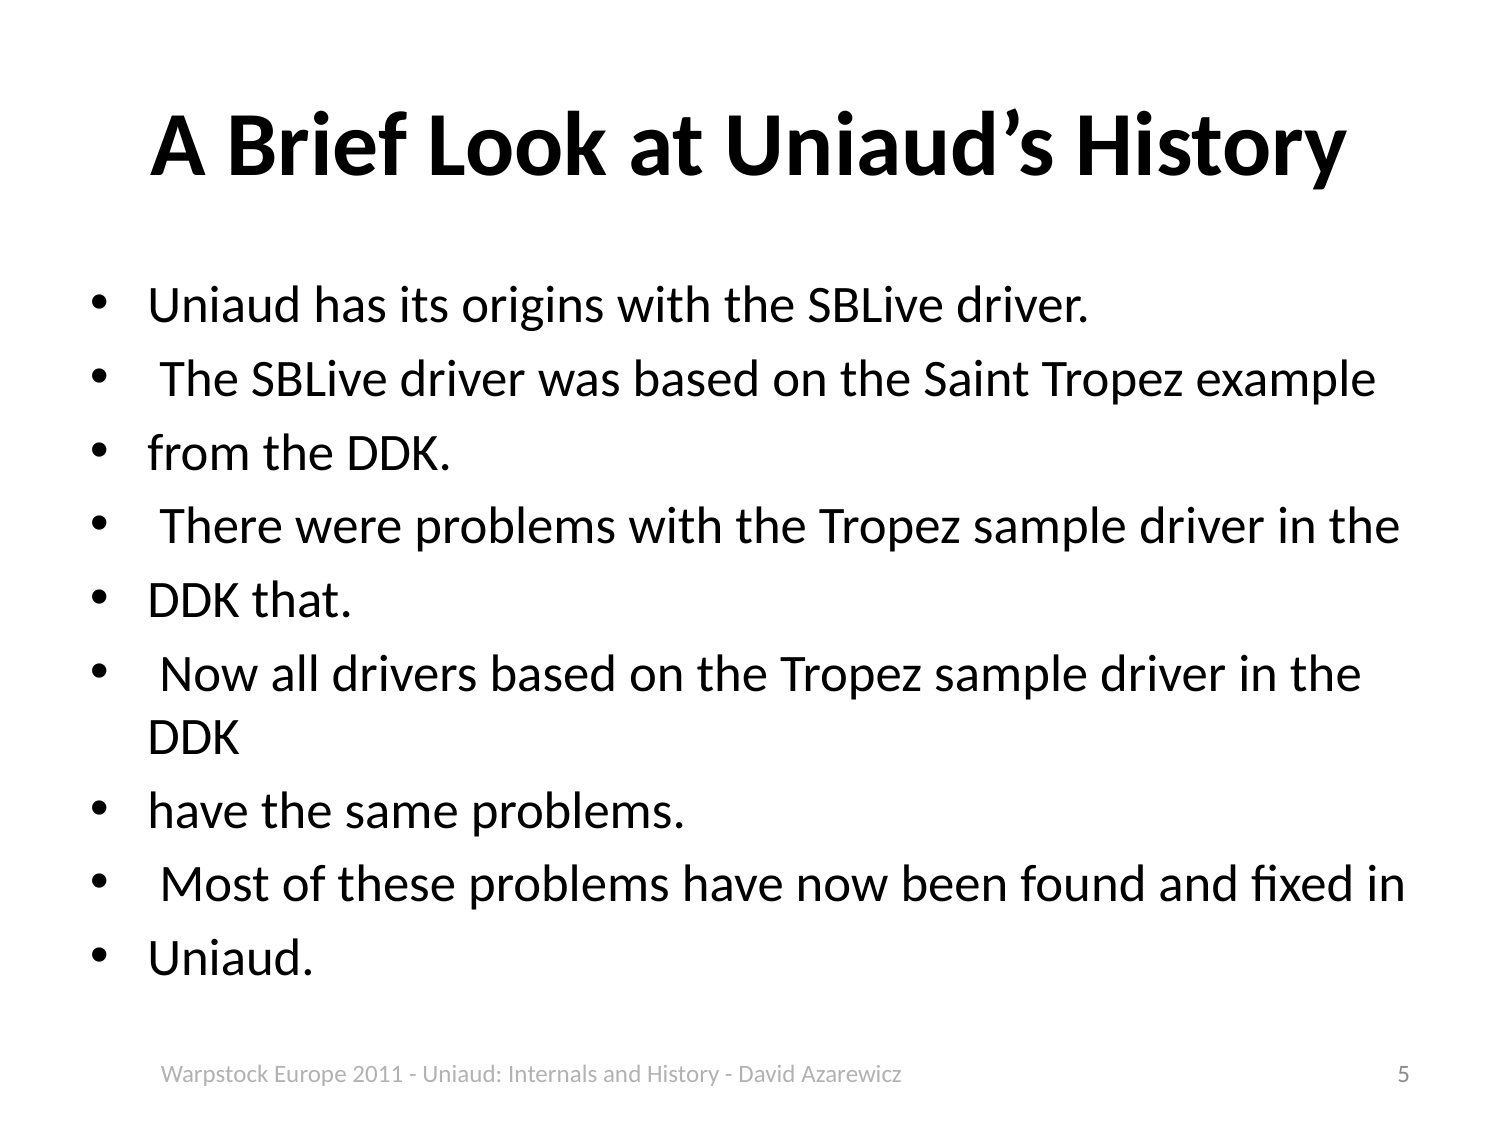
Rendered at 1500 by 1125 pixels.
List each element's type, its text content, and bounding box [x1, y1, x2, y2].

footer Warpstock Europe 2011 - Uniaud: Internals and History - David Azarewicz [76, 1042, 988, 1103]
list Uniaud has its origins with the SBLive driver. The SBLive driver was based on the Saint Tropez example from the DDK. There were problems with the Tropez sample driver in the DDK that. Now all drivers based on the Tropez sample driver in the DDK have the same problems. Most of these problems have now been found and fixed in Uniaud. [75, 262, 1425, 1005]
slide_number 5 [1074, 1042, 1425, 1103]
title A Brief Look at Uniaud’s History [75, 45, 1425, 233]
